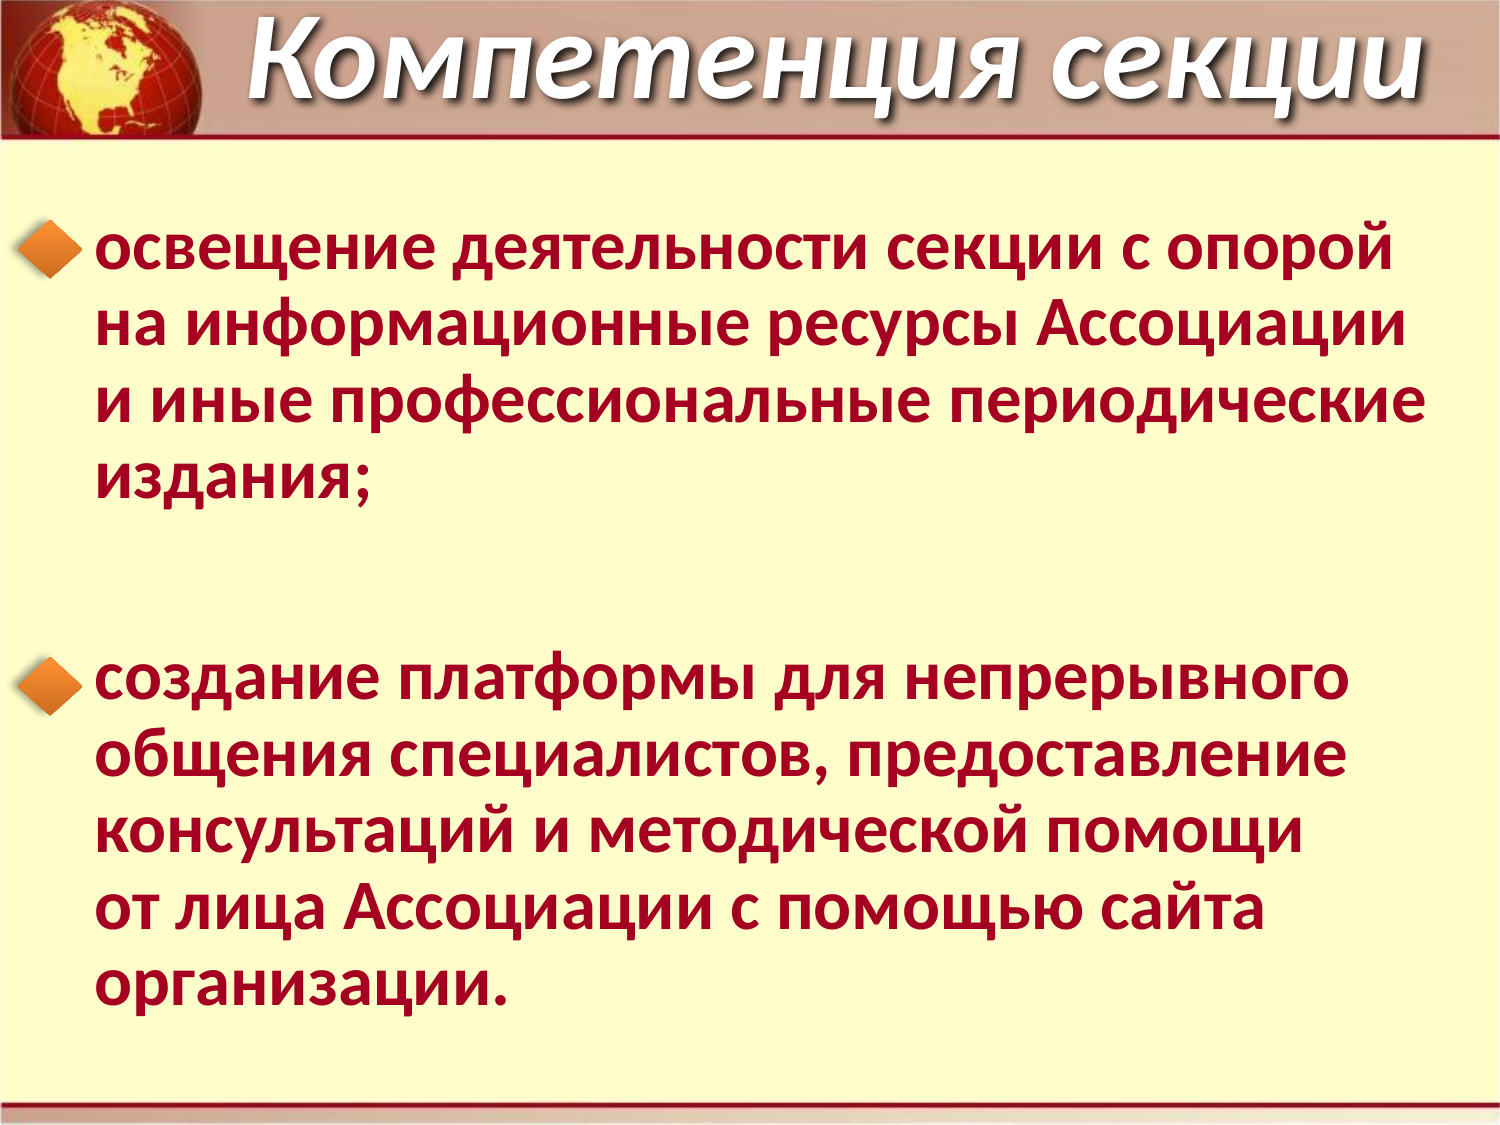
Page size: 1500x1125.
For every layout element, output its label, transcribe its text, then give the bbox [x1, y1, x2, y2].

text_box [17, 219, 83, 279]
picture [0, 0, 1500, 1125]
text_box [17, 656, 83, 716]
text_box освещение деятельности секции с опорой на информационные ресурсы Ассоциации и иные профессиональные периодические издания; создание платформы для непрерывного общения специалистов, предоставление консультаций и методической помощи от лица Ассоциации с помощью сайта организации. [64, 200, 1500, 1021]
text_box Компетенция секции [171, 0, 1500, 134]
